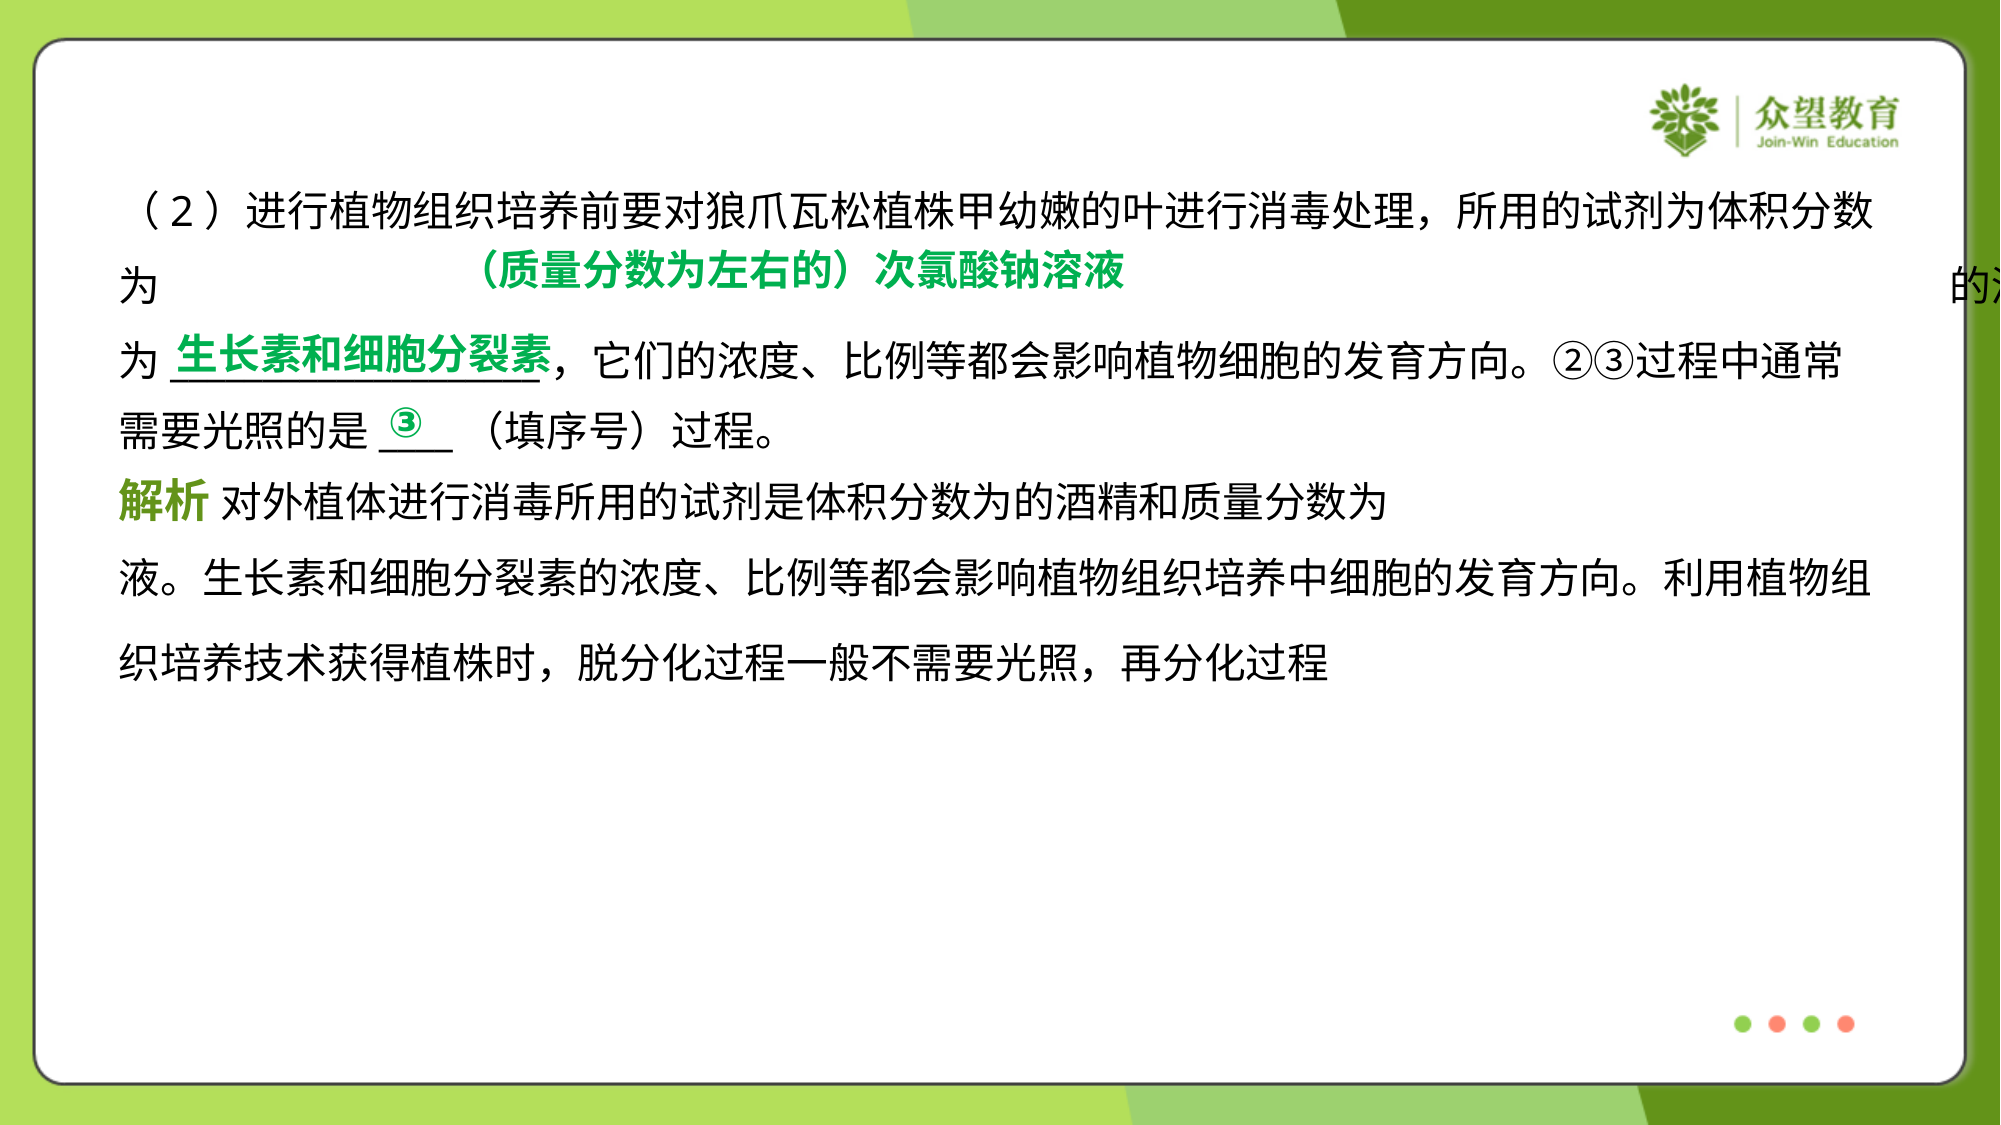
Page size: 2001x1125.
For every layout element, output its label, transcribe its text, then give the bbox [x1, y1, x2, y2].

text_box 生长素和细胞分裂素 [161, 303, 567, 371]
text_box ③ [370, 375, 442, 439]
picture [0, 0, 2000, 1125]
